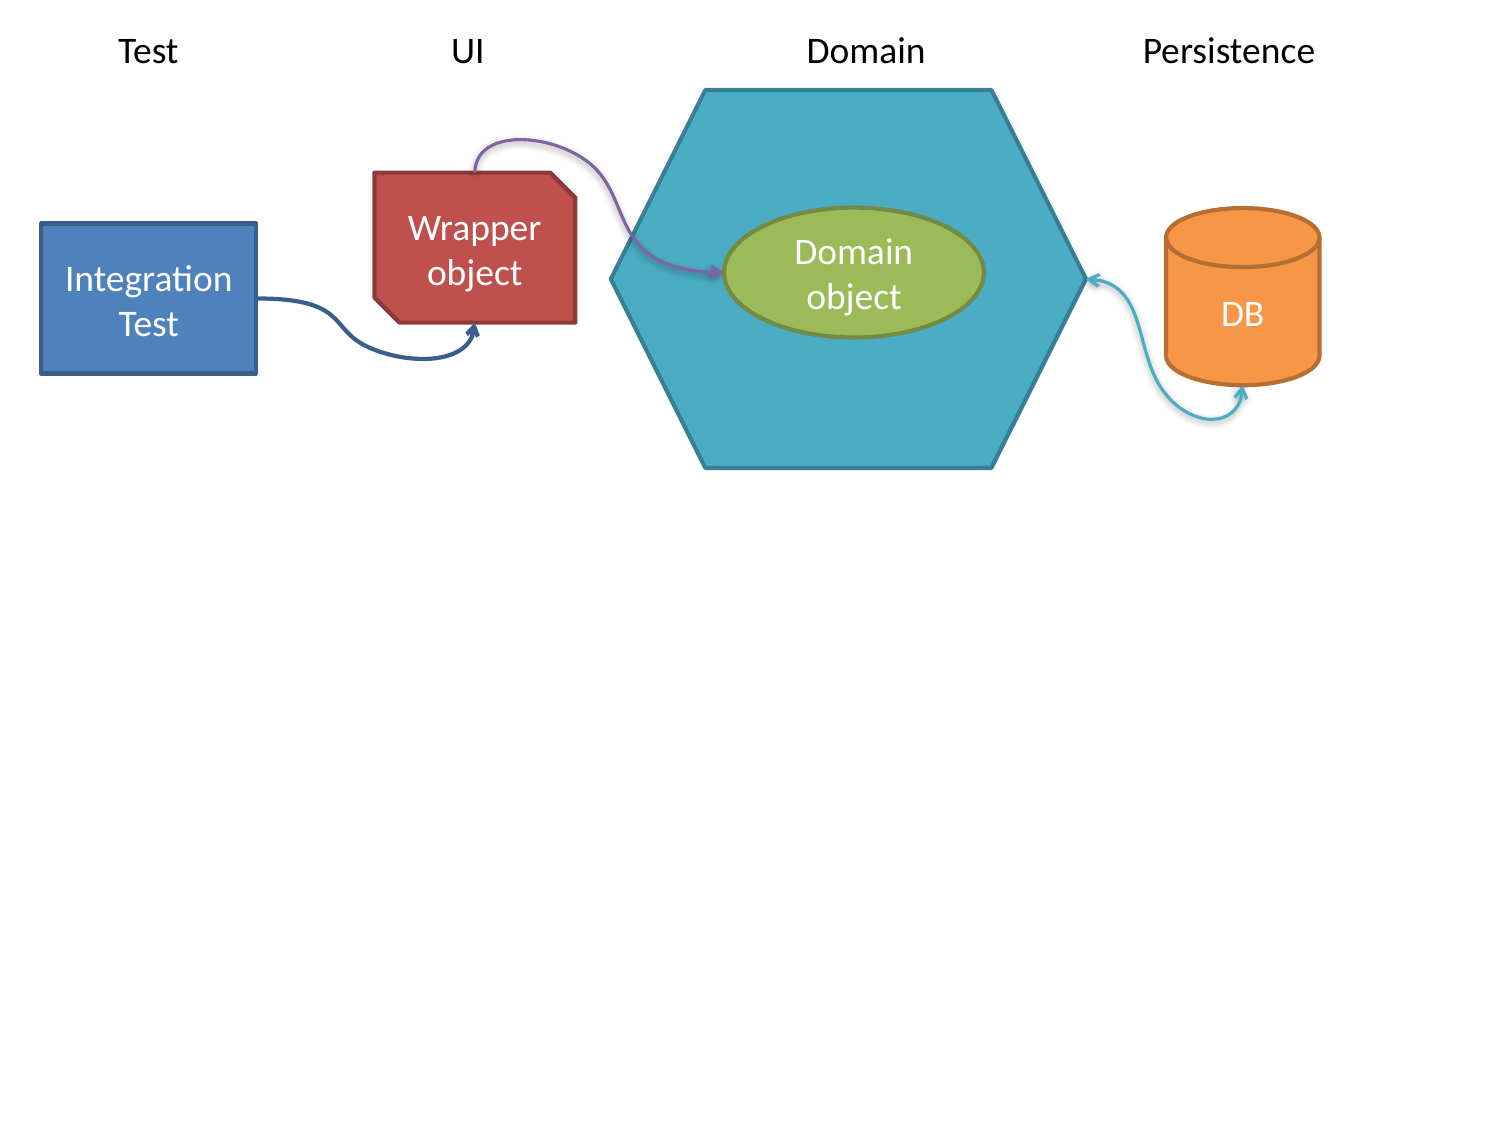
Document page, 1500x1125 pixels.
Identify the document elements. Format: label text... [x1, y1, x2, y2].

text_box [1085, 278, 1167, 297]
text_box Persistence [1128, 19, 1331, 79]
text_box DB [1163, 205, 1322, 388]
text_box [575, 247, 725, 273]
text_box Domain object [722, 205, 986, 340]
text_box Domain [791, 19, 941, 79]
text_box Test [103, 19, 194, 79]
text_box [609, 87, 1087, 471]
text_box UI [436, 19, 500, 79]
text_box Wrapper object [372, 170, 578, 325]
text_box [41, 223, 364, 374]
